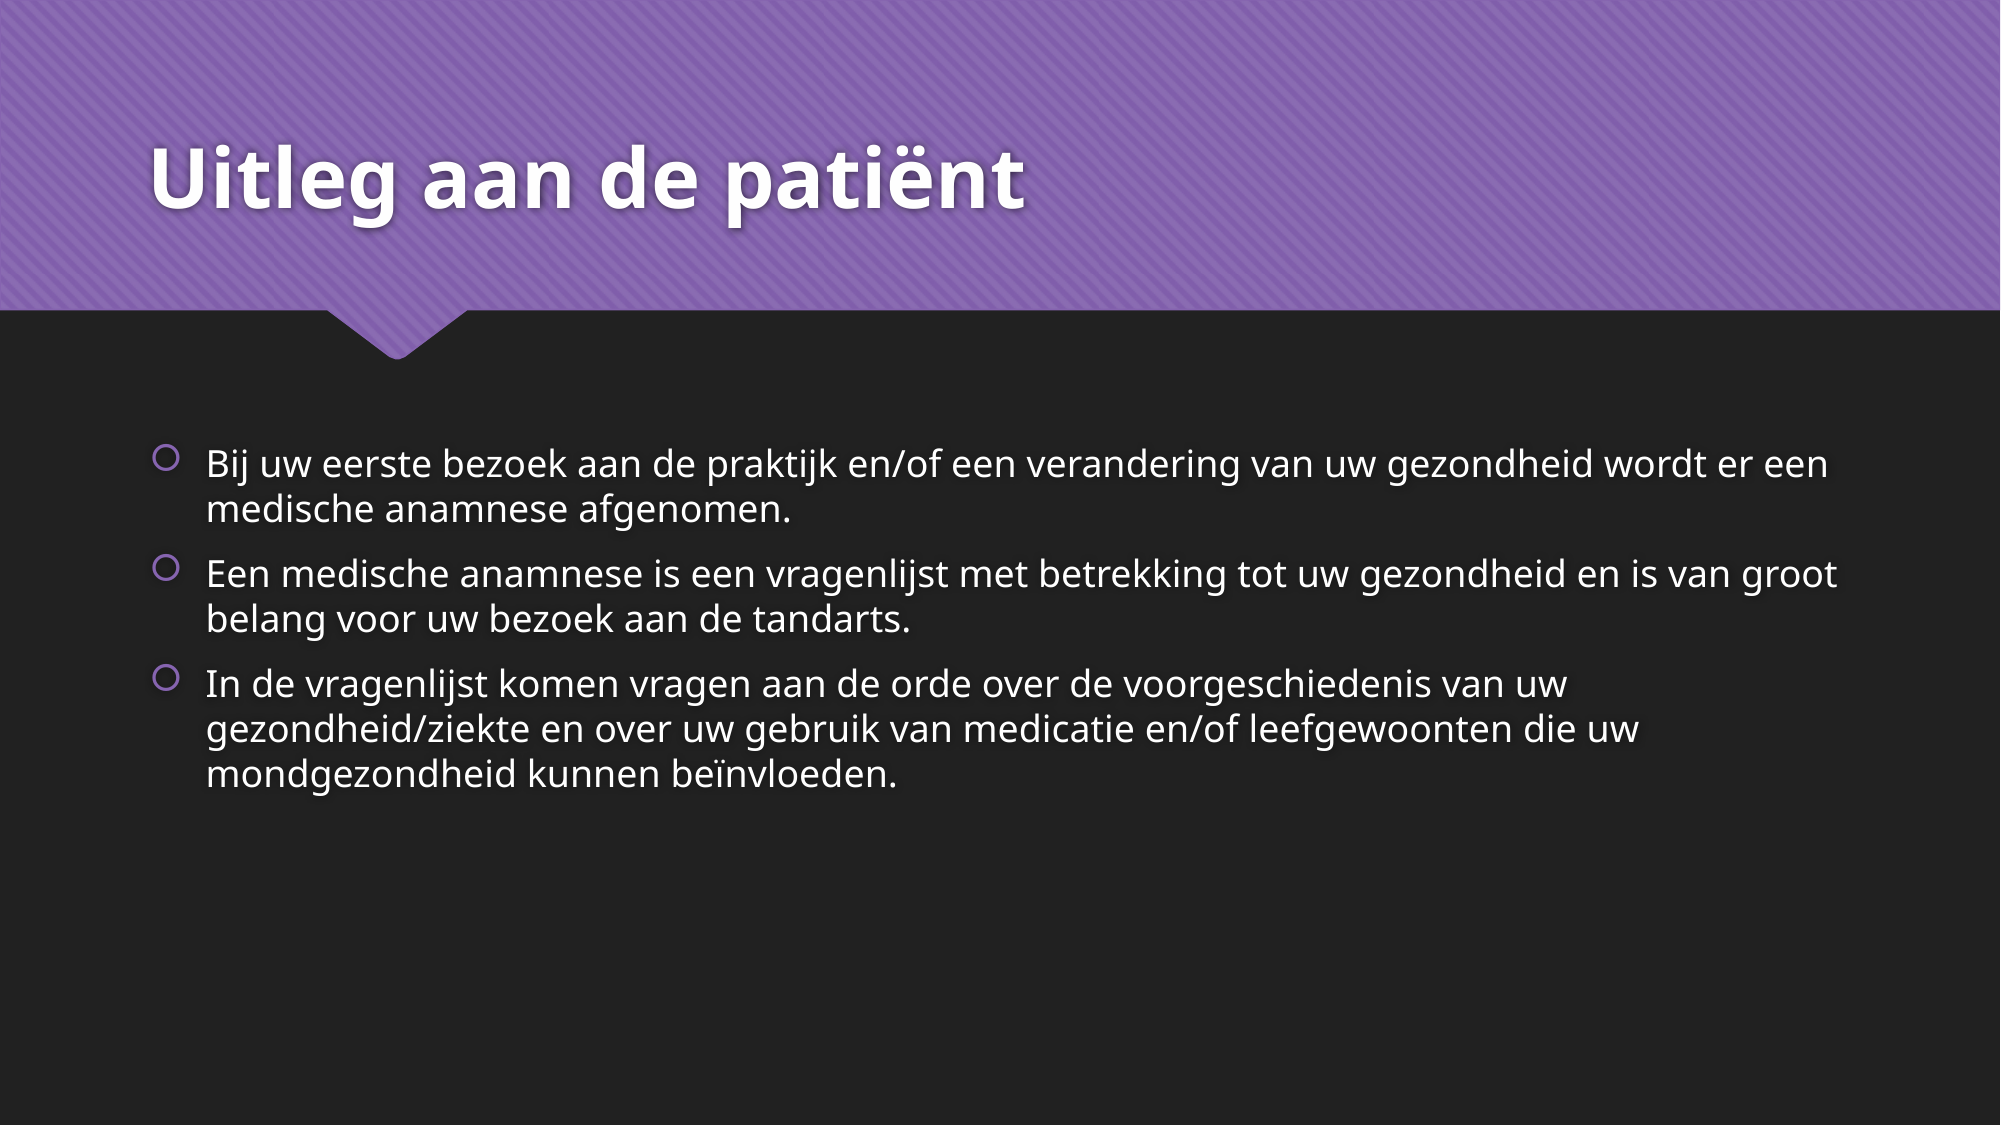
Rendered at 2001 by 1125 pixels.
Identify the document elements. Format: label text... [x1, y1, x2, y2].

title Uitleg aan de patiënt [132, 73, 1868, 233]
list Bij uw eerste bezoek aan de praktijk en/of een verandering van uw gezondheid wordt er een medische anamnese afgenomen. Een medische anamnese is een vragenlijst met betrekking tot uw gezondheid en is van groot belang voor uw bezoek aan de tandarts. In de vragenlijst komen vragen aan de orde over de voorgeschiedenis van uw gezondheid/ziekte en over uw gebruik van medicatie en/of leefgewoonten die uw mondgezondheid kunnen beïnvloeden. [134, 364, 1866, 962]
